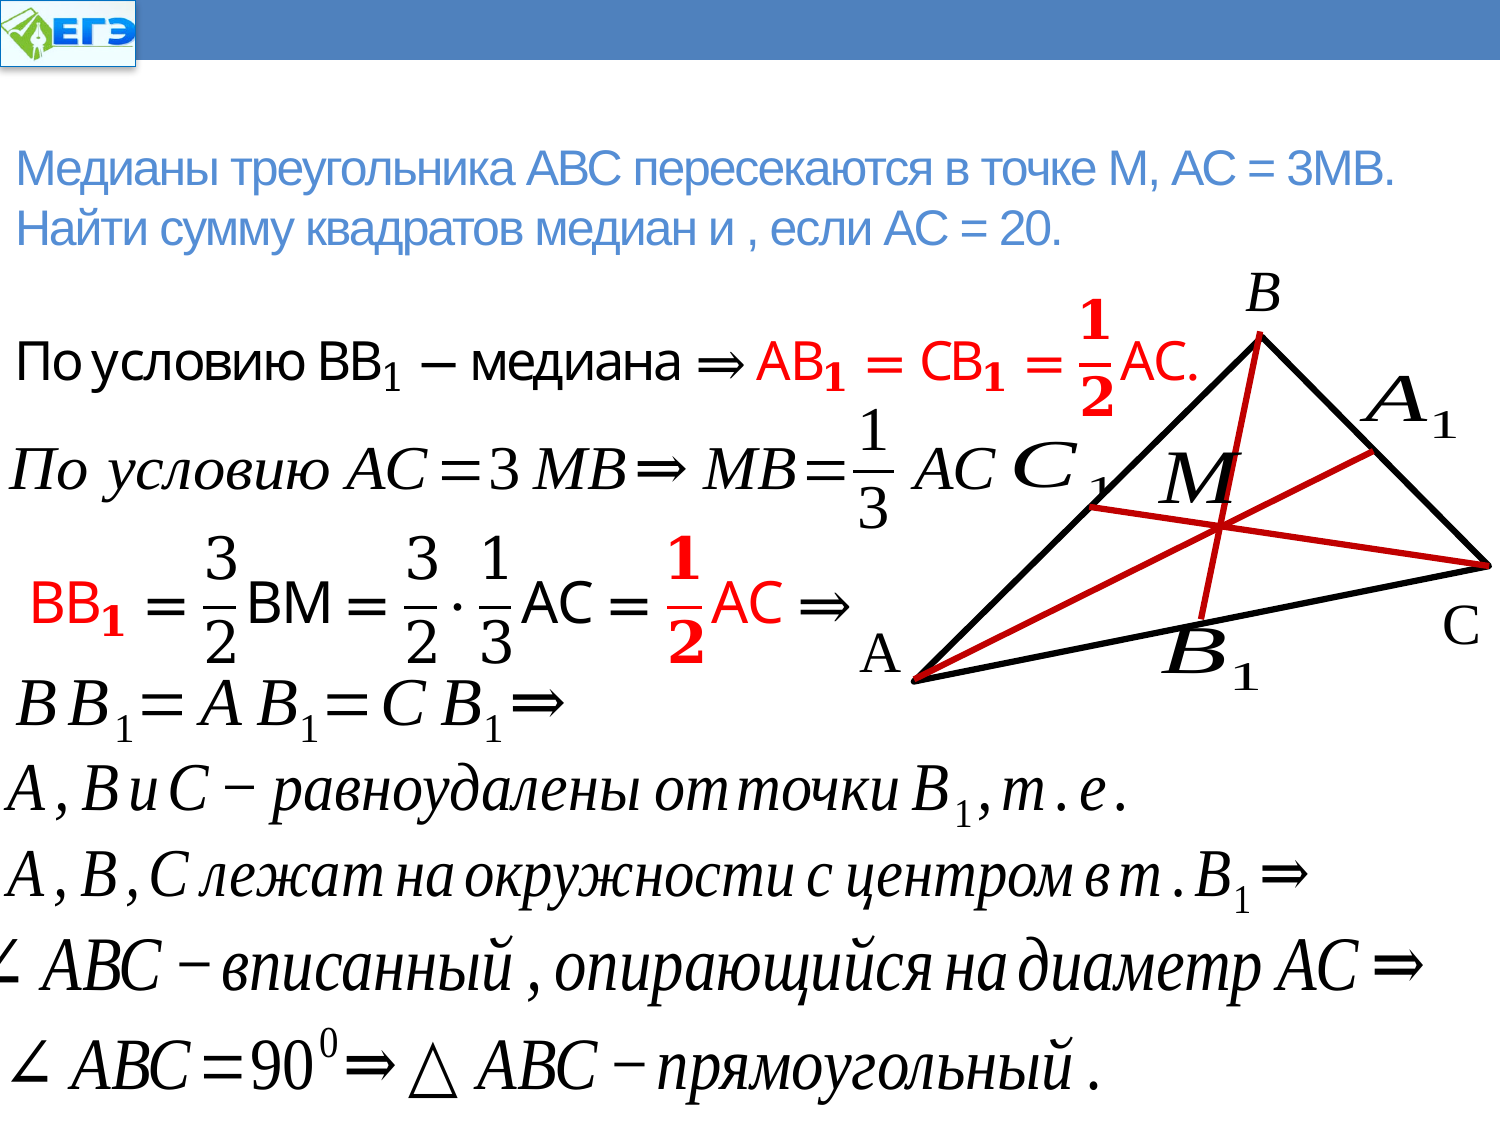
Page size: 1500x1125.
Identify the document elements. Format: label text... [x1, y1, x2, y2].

picture [0, 295, 1500, 786]
text_box В [1231, 245, 1297, 291]
picture [0, 0, 136, 67]
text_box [1200, 458, 1261, 528]
